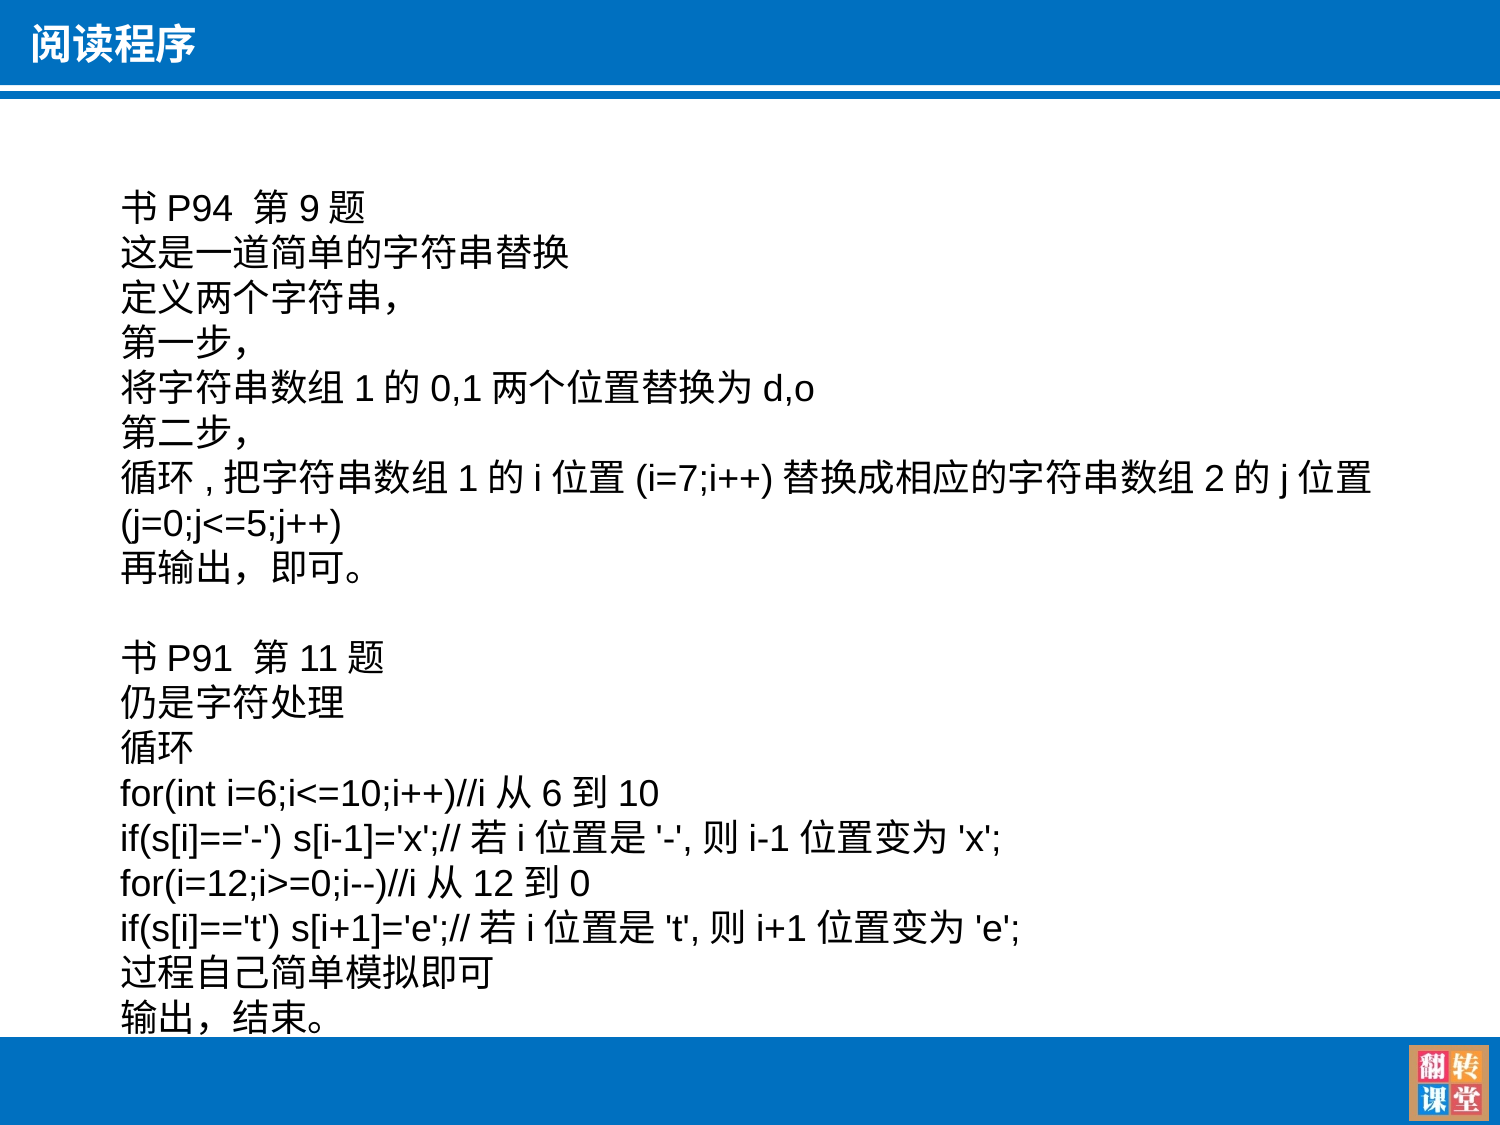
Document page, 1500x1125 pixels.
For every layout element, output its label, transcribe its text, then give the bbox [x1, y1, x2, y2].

text_box [0, 0, 1500, 86]
text_box [0, 1036, 1500, 1125]
text_box 书P94 第9题 这是一道简单的字符串替换 定义两个字符串， 第一步， 将字符串数组1的0,1两个位置替换为d,o 第二步， 循环,把字符串数组1的i位置(i=7;i++)替换成相应的字符串数组2的j位置(j=0;j<=5;j++) 再输出，即可。 书P91 第11题 仍是字符处理 循环 for(int i=6;i<=10;i++)//i从6到10 if(s[i]=='-') s[i-1]='x';//若i位置是'-',则i-1位置变为'x'; for(i=12;i>=0;i--)//i从12到0 if(s[i]=='t') s[i+1]='e';//若i位置是't',则i+1位置变为'e'; 过程自己简单模拟即可 输出，结束。 [105, 177, 1395, 1092]
text_box [0, 91, 1500, 99]
text_box 阅读程序 [15, 10, 776, 76]
picture [1409, 1045, 1489, 1121]
